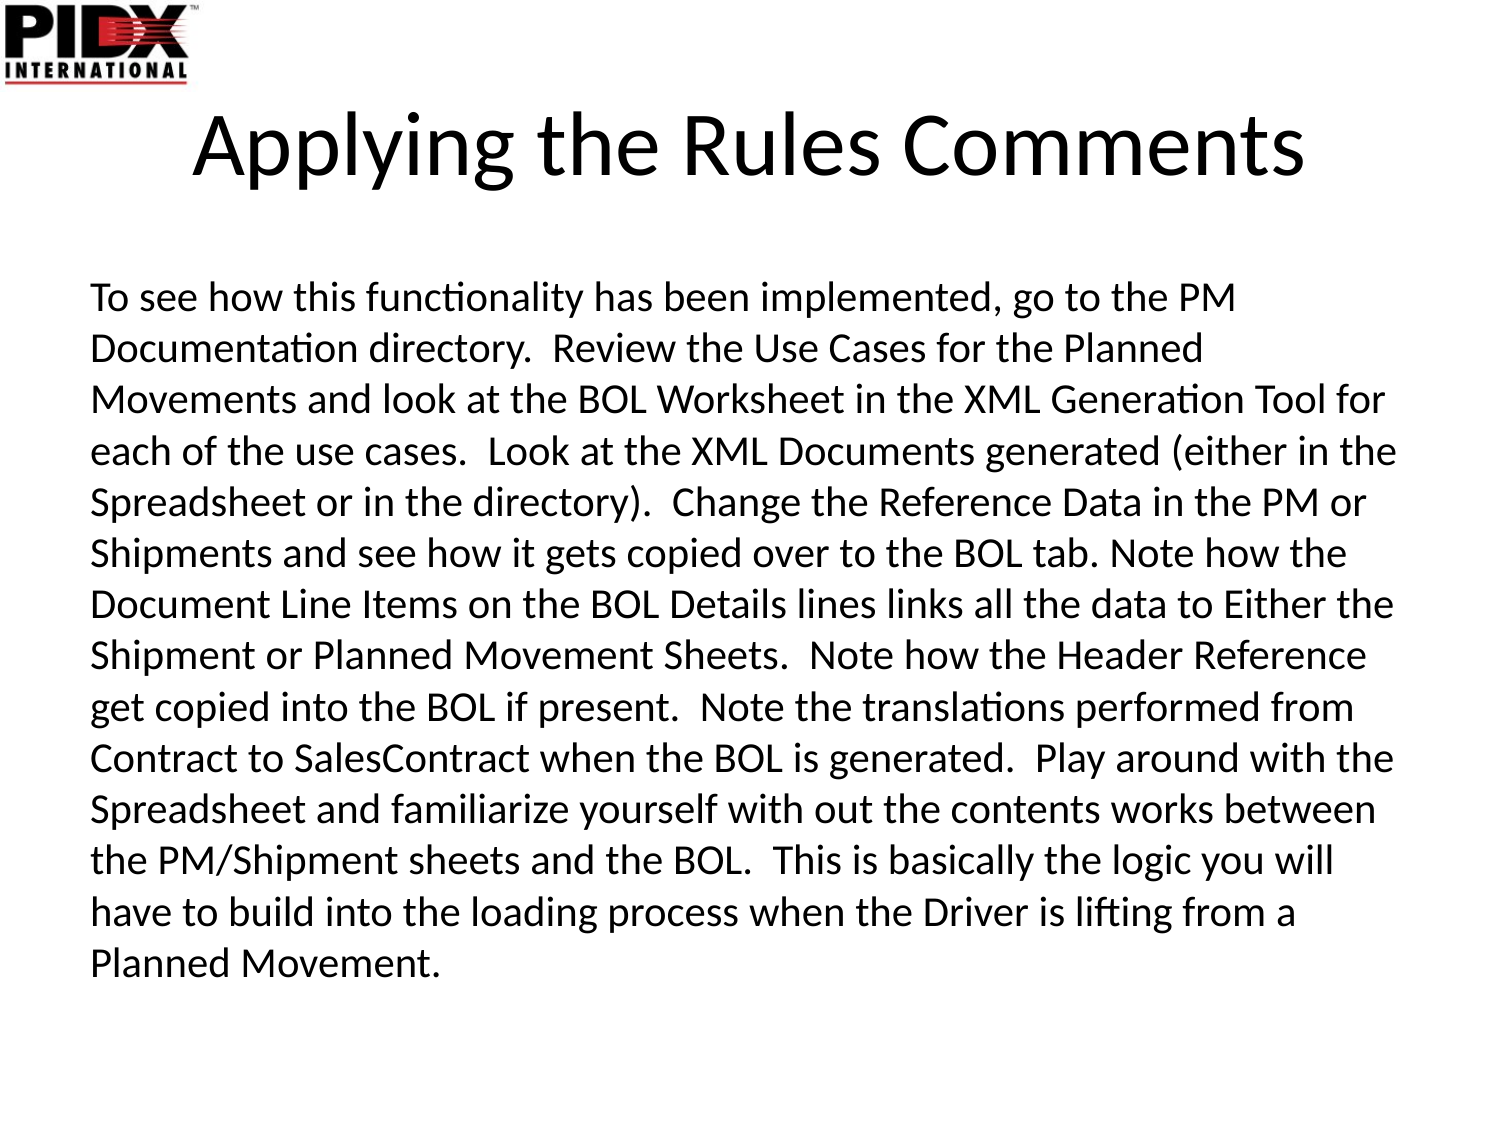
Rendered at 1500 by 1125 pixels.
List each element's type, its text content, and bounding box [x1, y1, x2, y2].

picture [0, 0, 205, 92]
title Applying the Rules Comments [75, 45, 1425, 233]
list To see how this functionality has been implemented, go to the PM Documentation directory. Review the Use Cases for the Planned Movements and look at the BOL Worksheet in the XML Generation Tool for each of the use cases. Look at the XML Documents generated (either in the Spreadsheet or in the directory). Change the Reference Data in the PM or Shipments and see how it gets copied over to the BOL tab. Note how the Document Line Items on the BOL Details lines links all the data to Either the Shipment or Planned Movement Sheets. Note how the Header Reference get copied into the BOL if present. Note the translations performed from Contract to SalesContract when the BOL is generated. Play around with the Spreadsheet and familiarize yourself with out the contents works between the PM/Shipment sheets and the BOL. This is basically the logic you will have to build into the loading process when the Driver is lifting from a Planned Movement. [75, 261, 1425, 1004]
